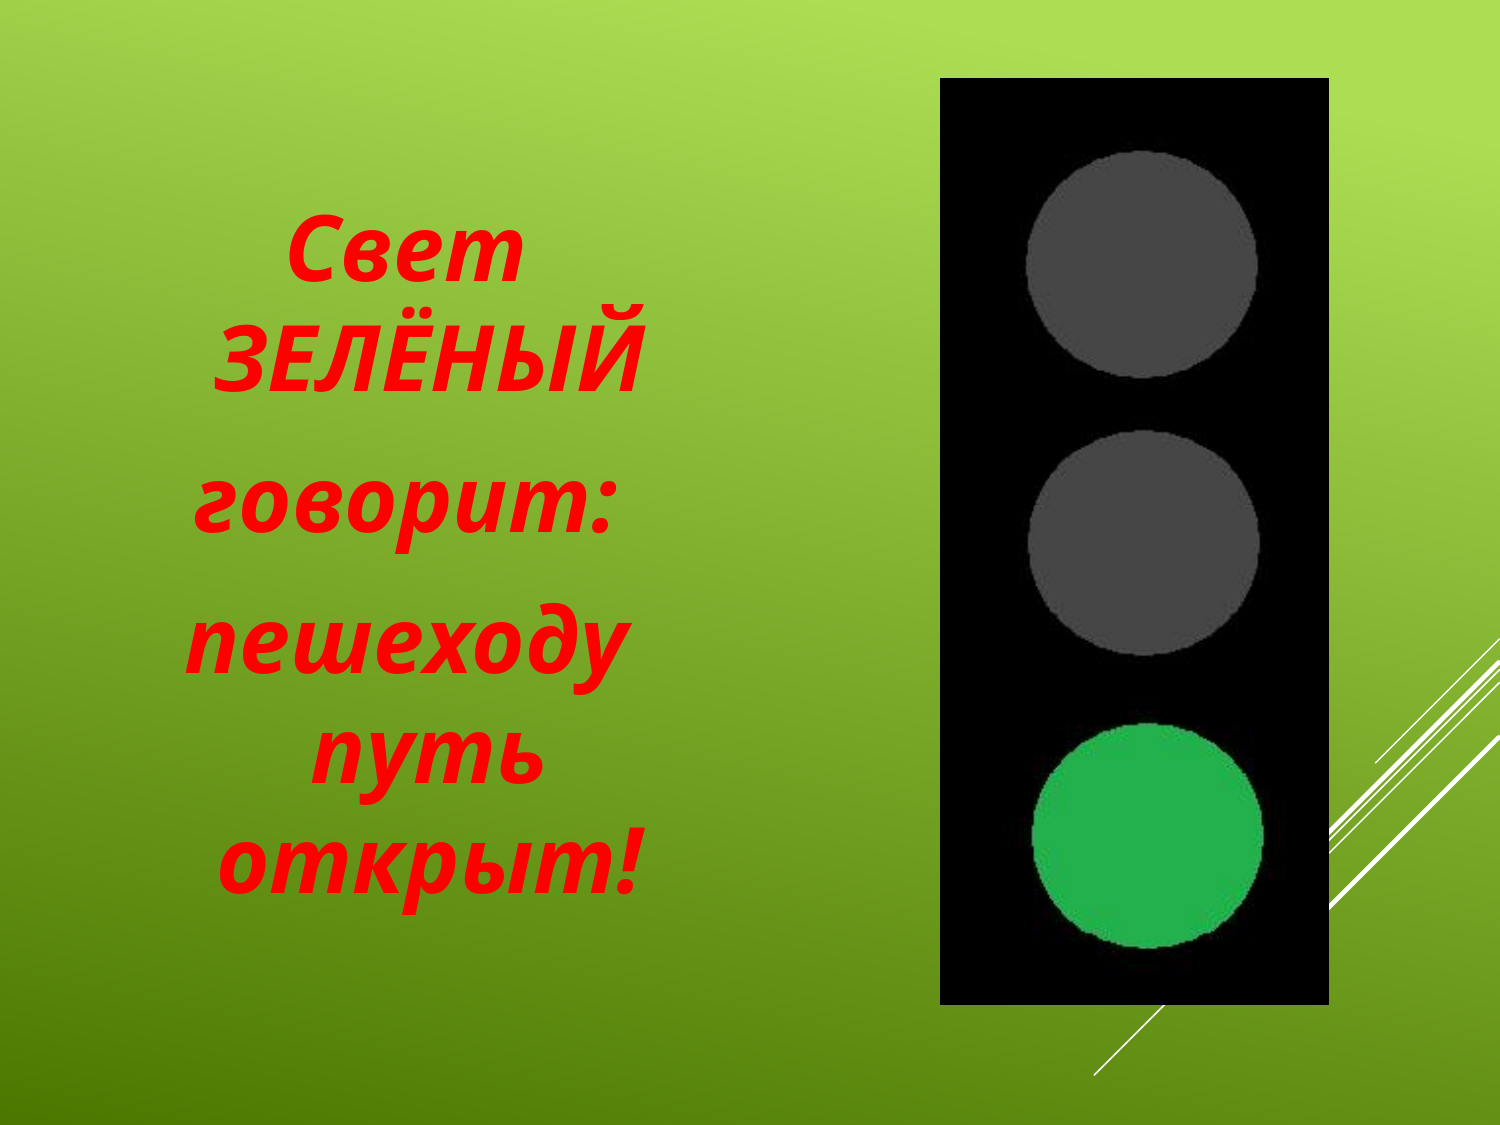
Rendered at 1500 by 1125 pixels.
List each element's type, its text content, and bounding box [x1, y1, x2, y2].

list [940, 77, 1330, 1006]
list Свет ЗЕЛЁНЫЙ говорит: пешеходу путь открыт! [75, 148, 738, 953]
